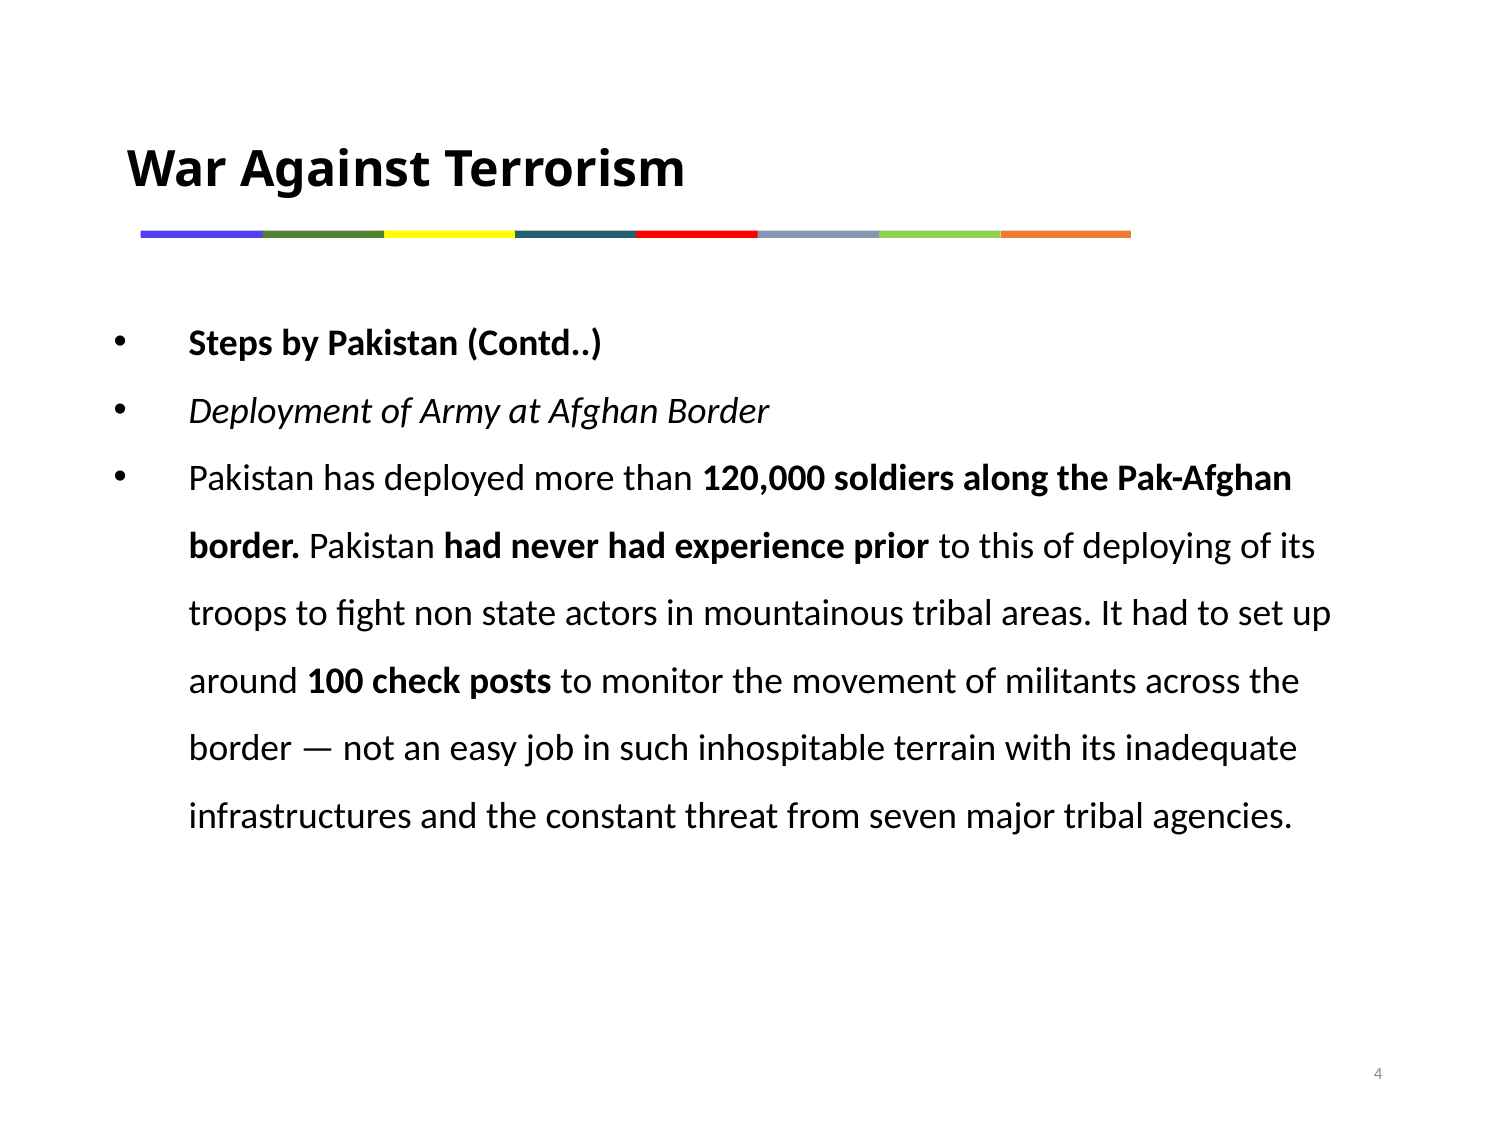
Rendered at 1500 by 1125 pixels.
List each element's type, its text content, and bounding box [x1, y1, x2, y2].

slide_number 4 [1060, 1042, 1398, 1103]
text_box Steps by Pakistan (Contd..) Deployment of Army at Afghan Border Pakistan has deployed more than 120,000 soldiers along the Pak-Afghan border. Pakistan had never had experience prior to this of deploying of its troops to fight non state actors in mountainous tribal areas. It had to set up around 100 check posts to monitor the movement of militants across the border — not an easy job in such inhospitable terrain with its inadequate infrastructures and the constant threat from seven major tribal agencies. [98, 288, 1415, 844]
text_box War Against Terrorism [112, 120, 1500, 276]
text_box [140, 230, 1131, 239]
